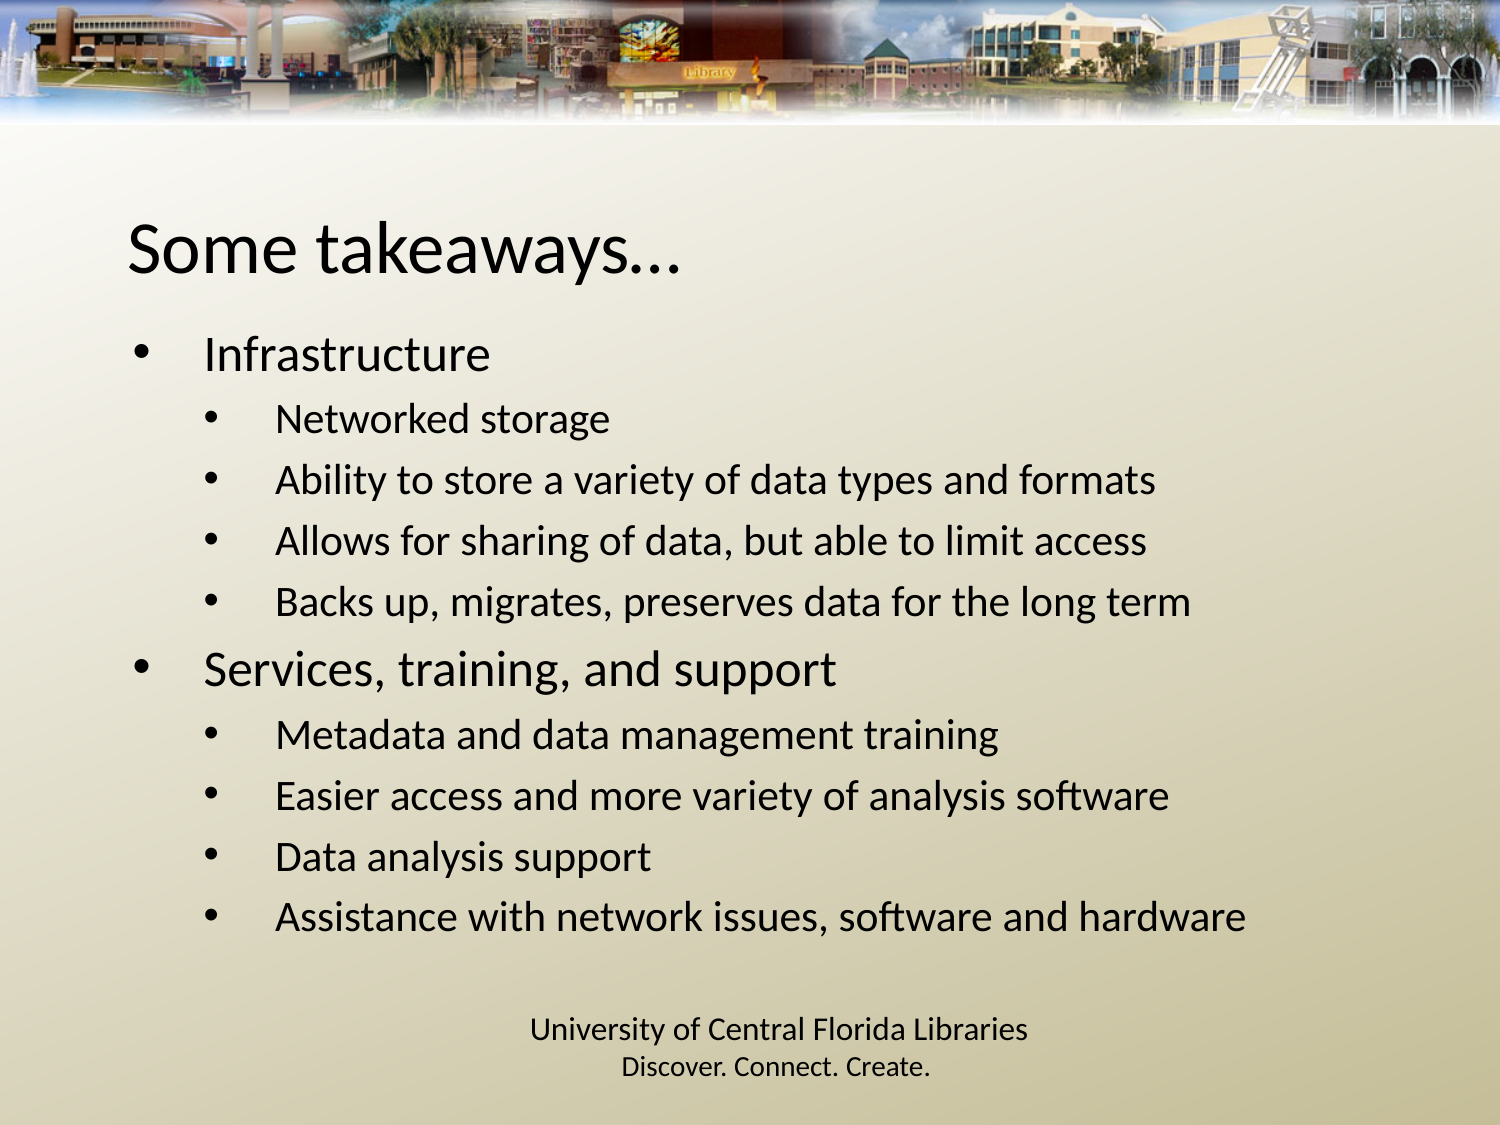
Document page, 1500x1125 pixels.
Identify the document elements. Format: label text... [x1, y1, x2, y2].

title Some takeaways… [112, 174, 1388, 313]
text_box University of Central Florida Libraries Discover. Connect. Create. [515, 999, 1045, 1090]
subtitle Infrastructure Networked storage Ability to store a variety of data types and formats Allows for sharing of data, but able to limit access Backs up, migrates, preserves data for the long term Services, training, and support Metadata and data management training Easier access and more variety of analysis software Data analysis support Assistance with network issues, software and hardware [117, 312, 1413, 950]
picture [0, 0, 1500, 125]
